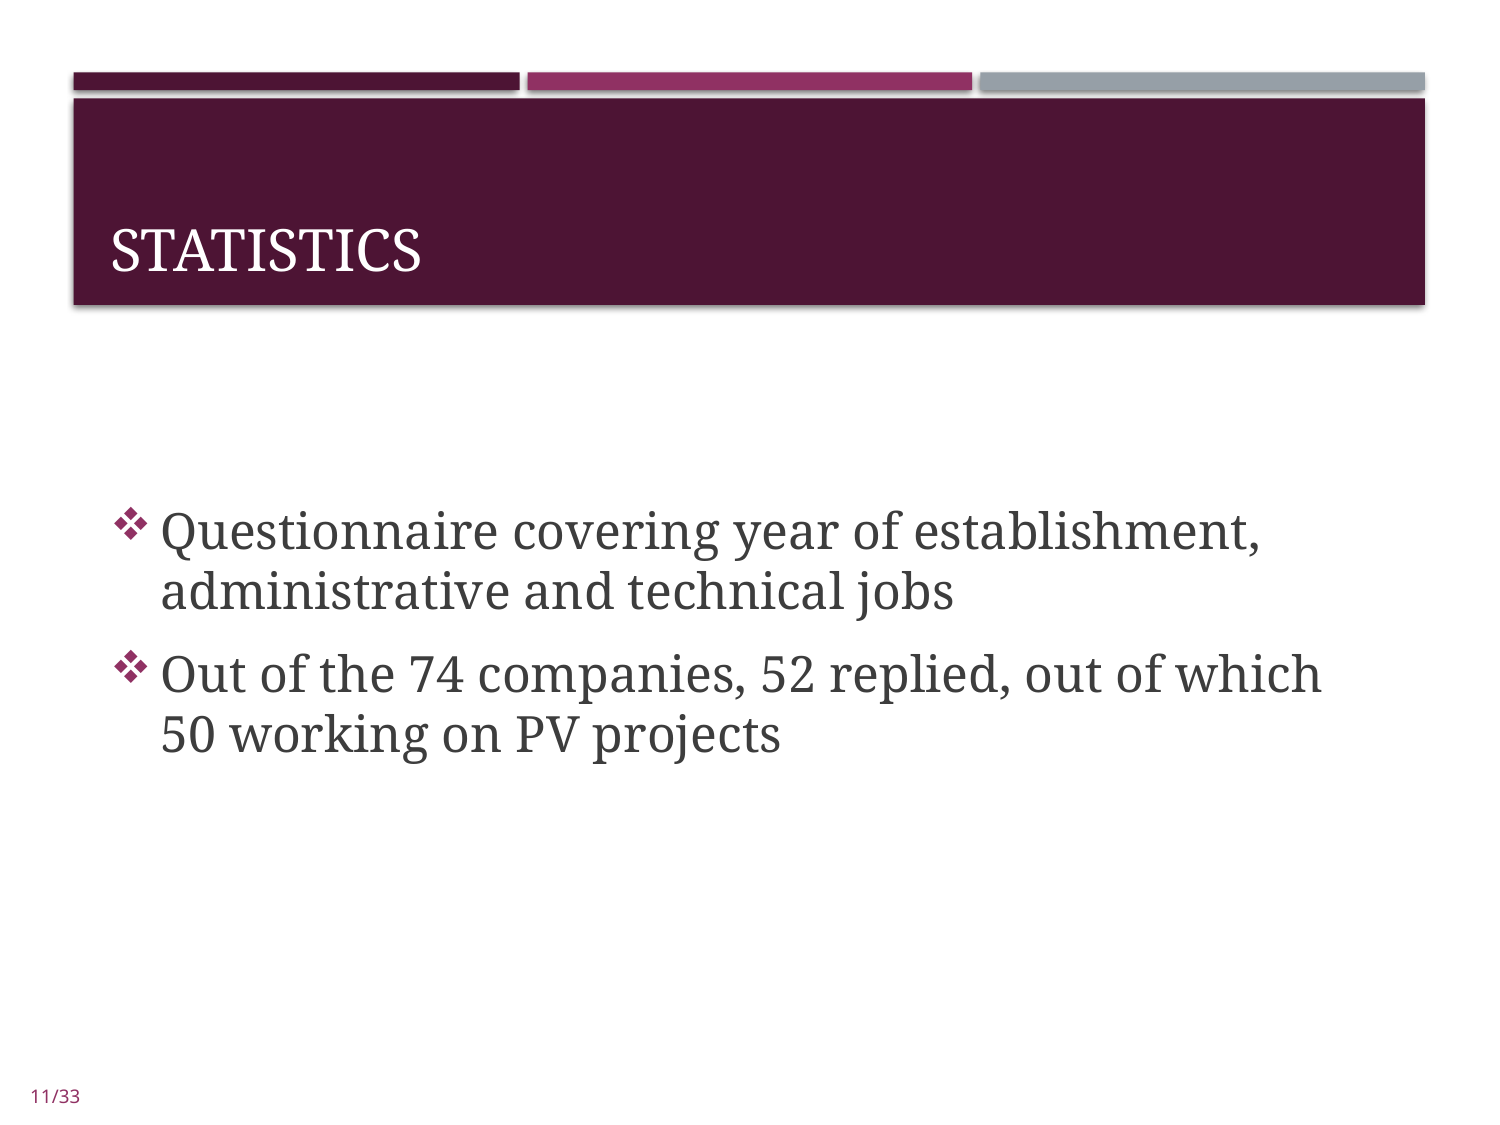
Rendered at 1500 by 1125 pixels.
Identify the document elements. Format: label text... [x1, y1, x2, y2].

title Statistics [95, 112, 1406, 291]
list Questionnaire covering year of establishment, administrative and technical jobs Out of the 74 companies, 52 replied, out of which 50 working on PV projects [95, 365, 1406, 962]
slide_number 11/33 [0, 1068, 96, 1125]
